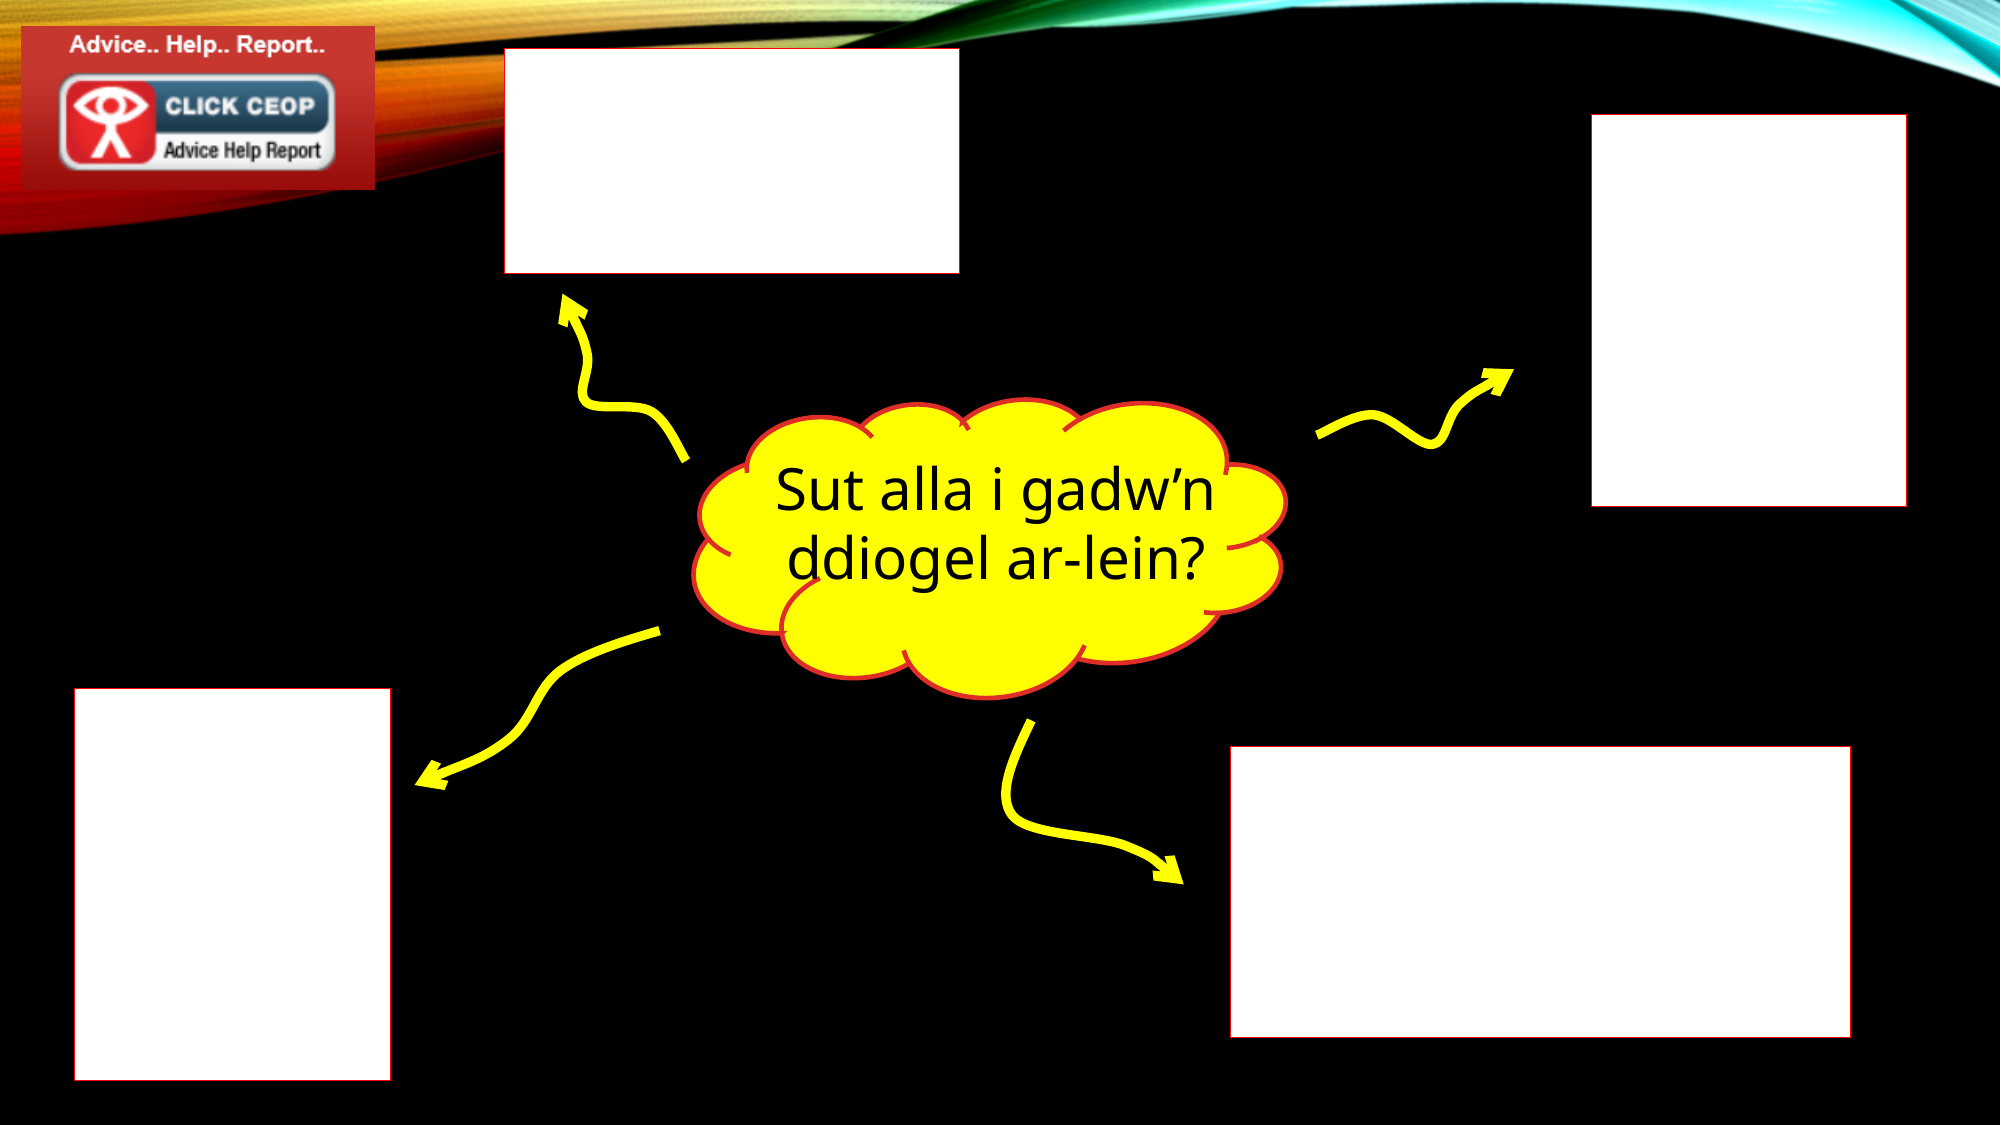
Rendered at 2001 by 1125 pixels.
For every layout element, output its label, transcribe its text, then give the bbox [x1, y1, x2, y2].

text_box [693, 471, 1261, 699]
text_box [414, 630, 660, 786]
text_box [1262, 470, 1286, 599]
text_box Sut alla i gadw’n ddiogel ar-lein? [731, 444, 1262, 600]
text_box [1005, 720, 1184, 885]
text_box [561, 293, 687, 461]
text_box [756, 399, 1224, 444]
text_box [1316, 369, 1515, 445]
picture [0, 0, 2000, 237]
